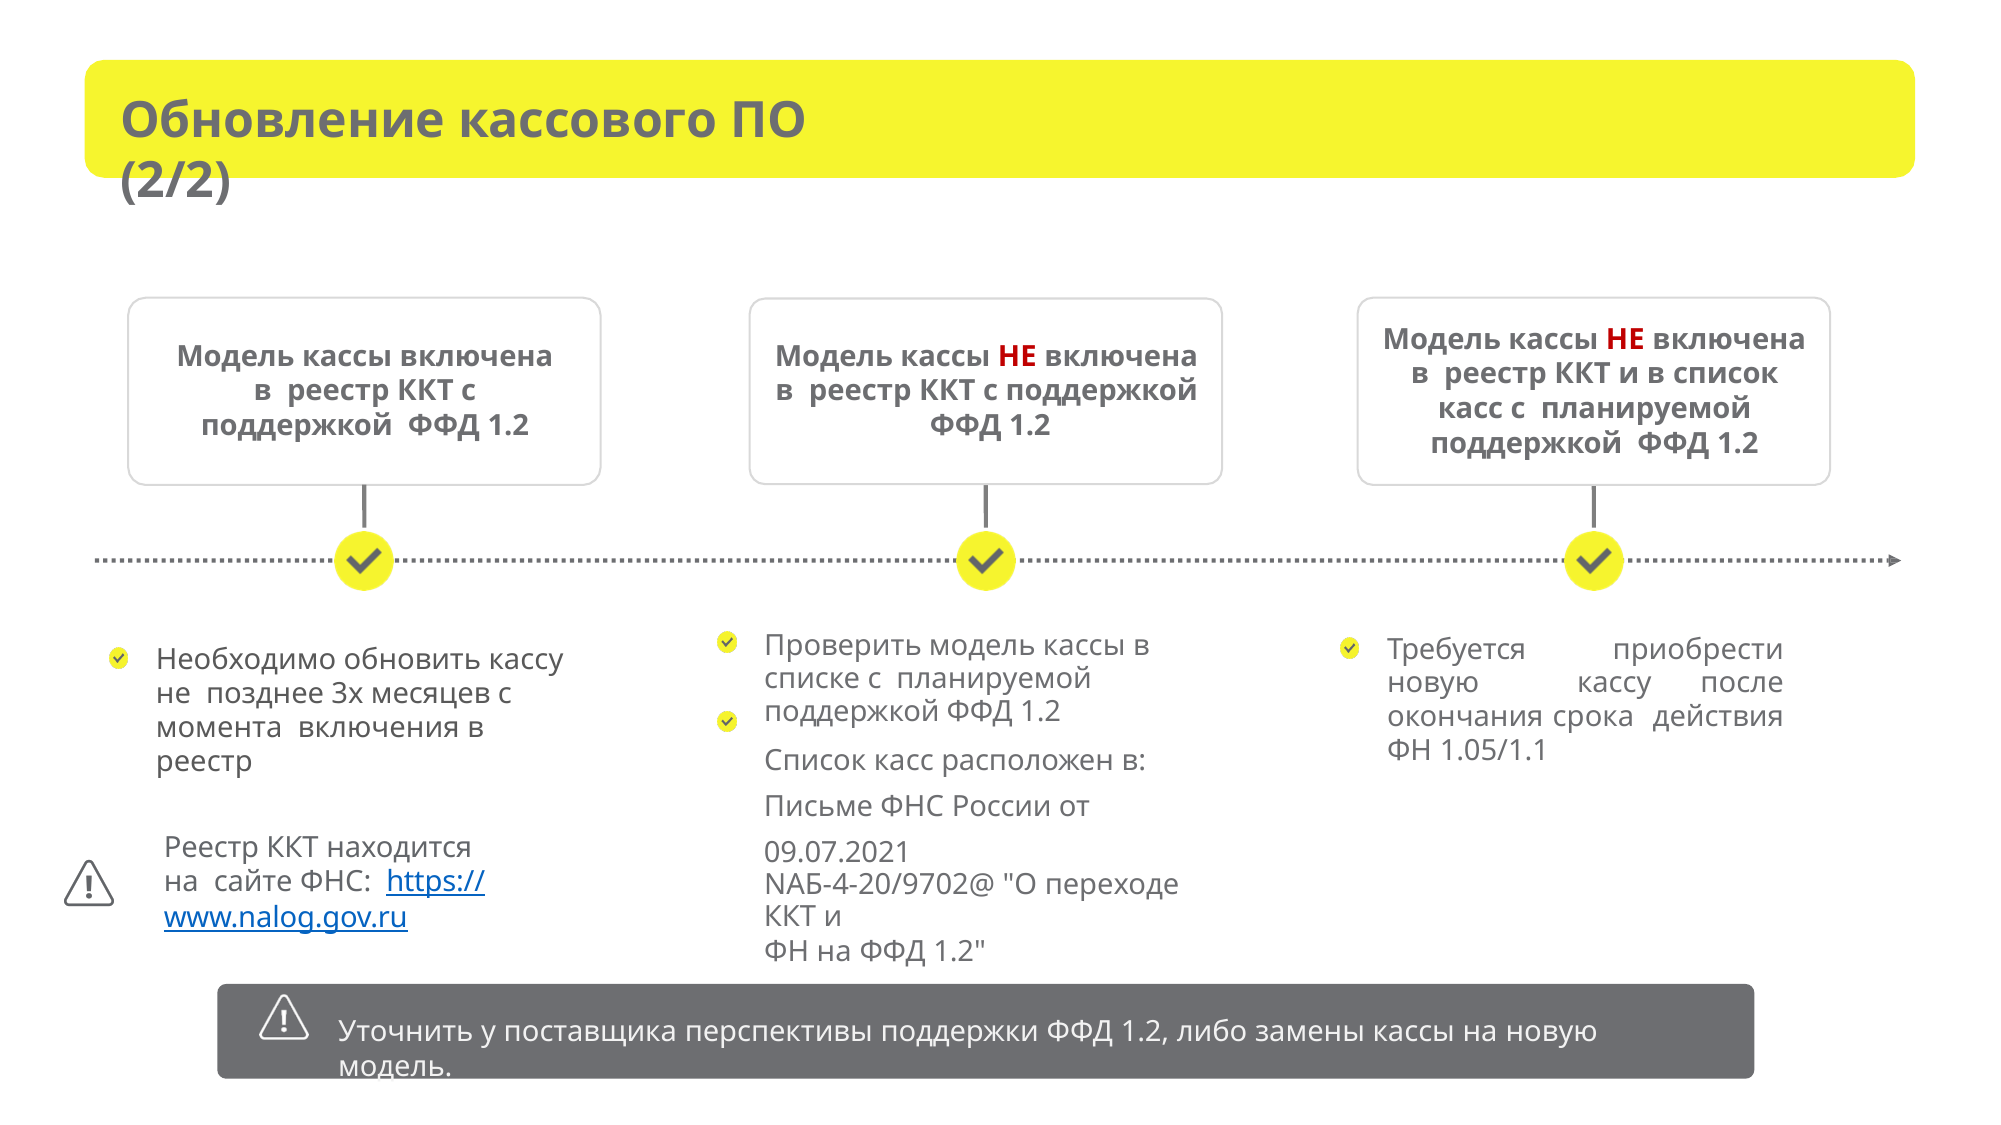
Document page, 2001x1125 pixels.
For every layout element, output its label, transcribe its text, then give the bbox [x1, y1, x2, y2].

text_box Реестр ККТ находится на сайте ФНС: https://www.nalog.gov.ru [161, 827, 494, 937]
picture [258, 992, 309, 1042]
picture [108, 647, 129, 670]
text_box [84, 59, 1916, 178]
text_box Проверить модель кассы в списке с планируемой поддержкой ФФД 1.2 Список касс расположен в: Письме ФНС России от 09.07.2021 NАБ-4-20/9702@ "О переходе ККТ и ФН на ФФД 1.2" [761, 623, 1254, 968]
text_box Требуется приобрести новую кассу после окончания срока действия ФН 1.05/1.1 [1385, 629, 1785, 768]
text_box Уточнить у поставщика перспективы поддержки ФФД 1.2, либо замены кассы на новую модель. [335, 1010, 1634, 1083]
picture [716, 631, 737, 654]
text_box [94, 297, 1902, 591]
text_box [217, 983, 1755, 1079]
picture [63, 858, 114, 909]
picture [1339, 637, 1360, 659]
picture [716, 710, 737, 733]
title Обновление кассового ПО (2/2) [117, 84, 904, 275]
text_box Необходимо обновить кассу не позднее 3х месяцев с момента включения в реестр [153, 639, 583, 779]
